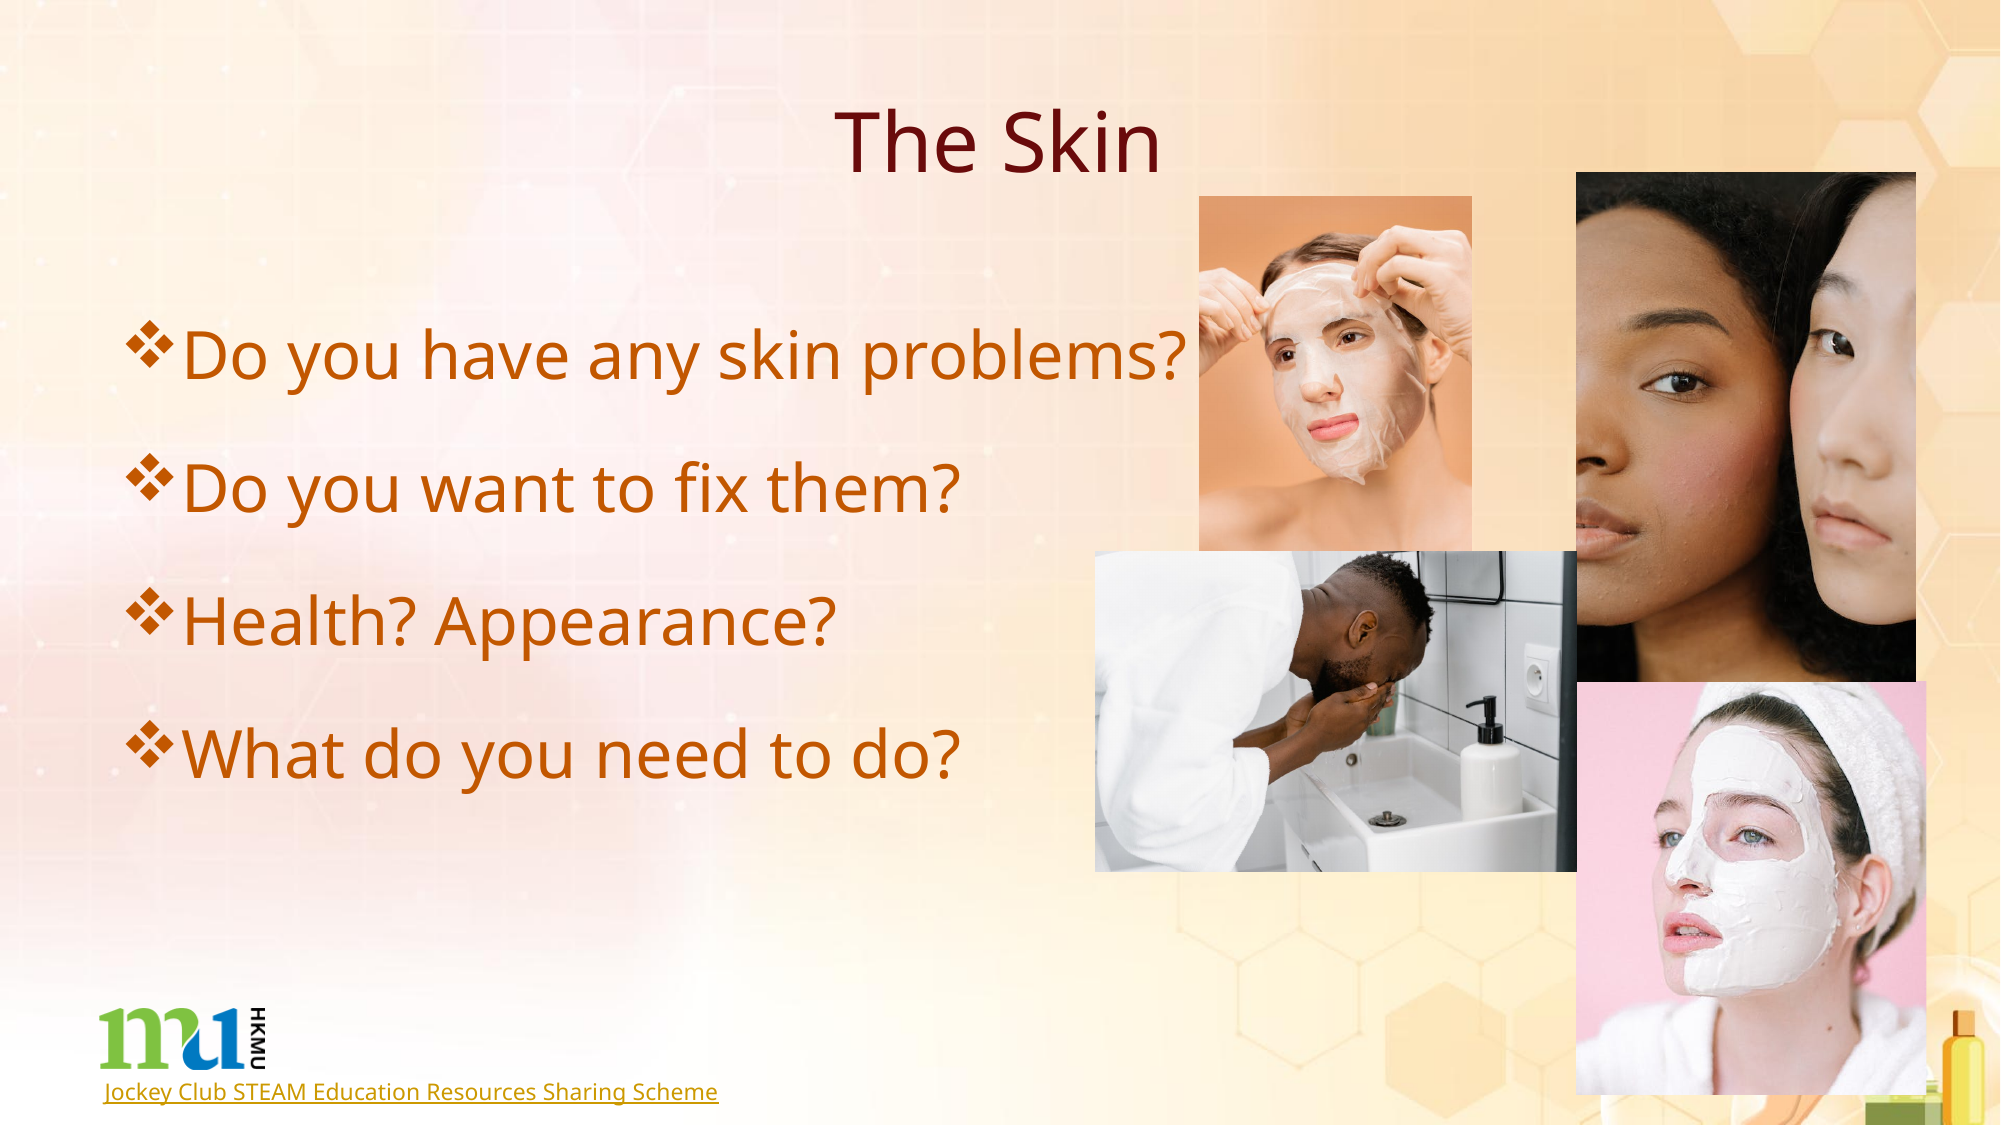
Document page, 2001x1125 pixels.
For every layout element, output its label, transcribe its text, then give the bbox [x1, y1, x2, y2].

title The Skin [99, 45, 1900, 233]
picture [0, 0, 2001, 1125]
list Do you have any skin problems? Do you want to fix them? Health? Appearance? What do you need to do? [99, 262, 1089, 1005]
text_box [1094, 172, 1927, 1096]
